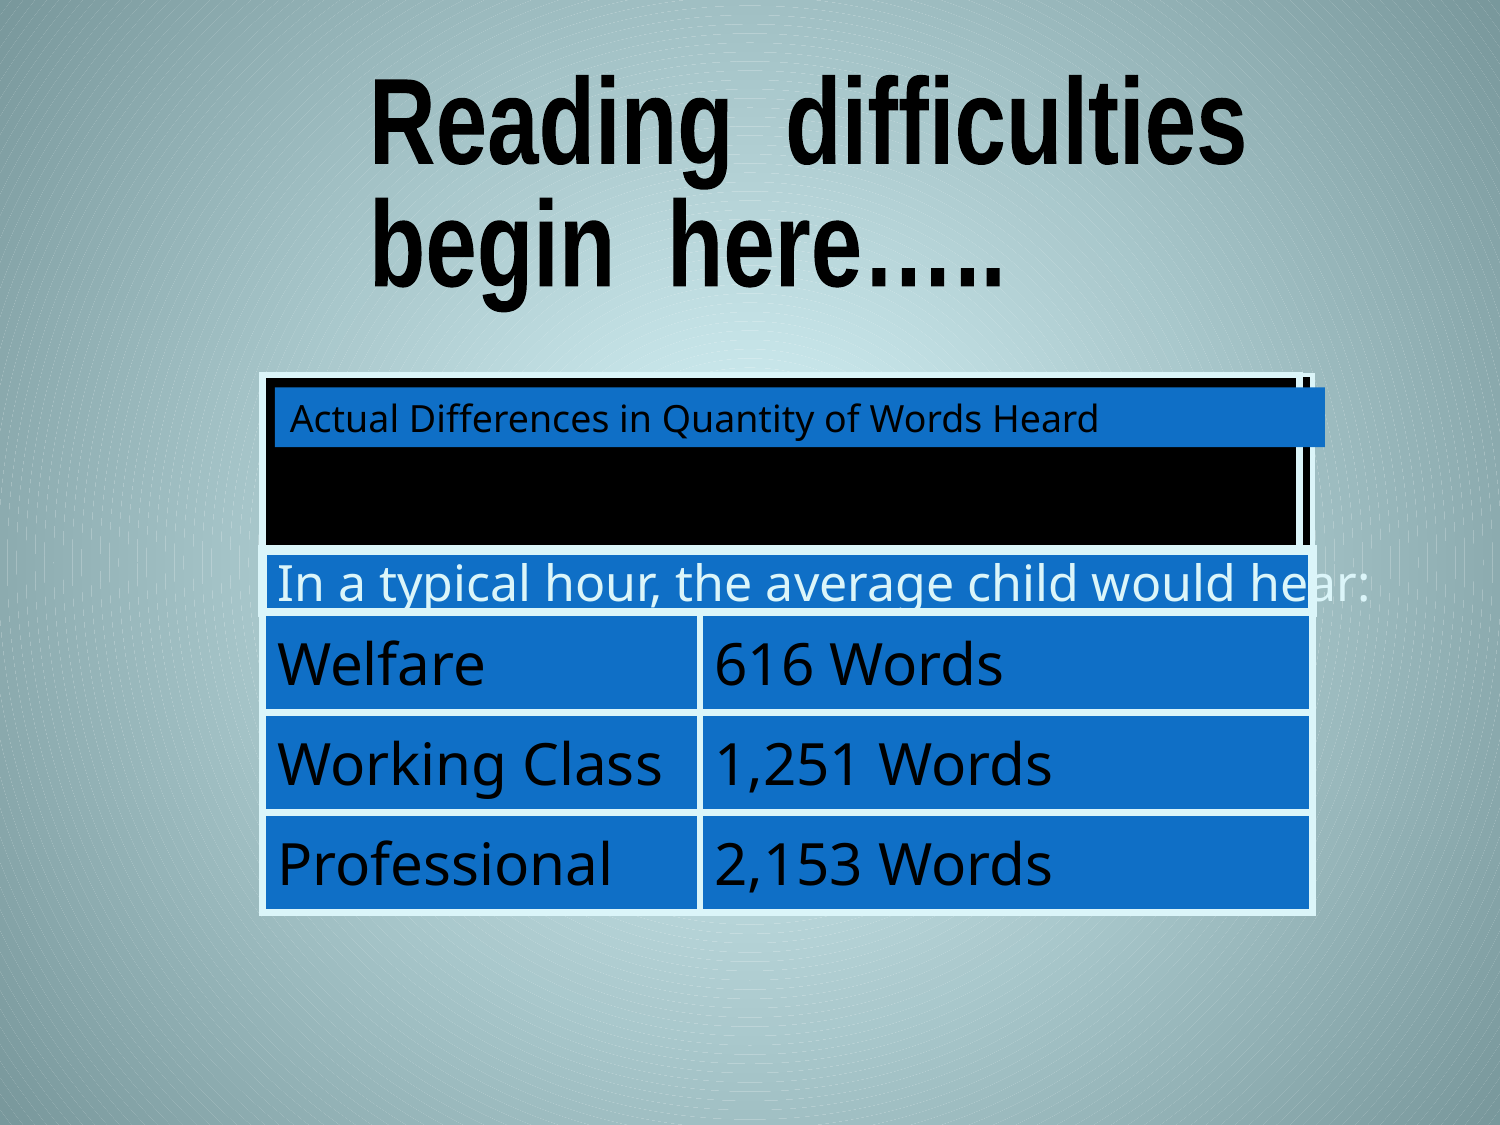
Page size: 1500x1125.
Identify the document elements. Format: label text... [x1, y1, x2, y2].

text_box Actual Differences in Quantity of Words Heard [274, 387, 1325, 448]
text_box In a typical hour, the average child would hear: [262, 549, 1313, 612]
text_box Working Class [262, 712, 699, 812]
text_box 616 Words [699, 612, 1313, 712]
text_box Welfare [262, 612, 699, 712]
text_box 1,251 Words [699, 712, 1313, 812]
text_box Professional [262, 812, 699, 913]
text_box [1300, 448, 1313, 549]
text_box [262, 375, 1300, 549]
text_box [500, 0, 1457, 298]
text_box [262, 374, 1313, 387]
text_box 2,153 Words [699, 812, 1313, 913]
